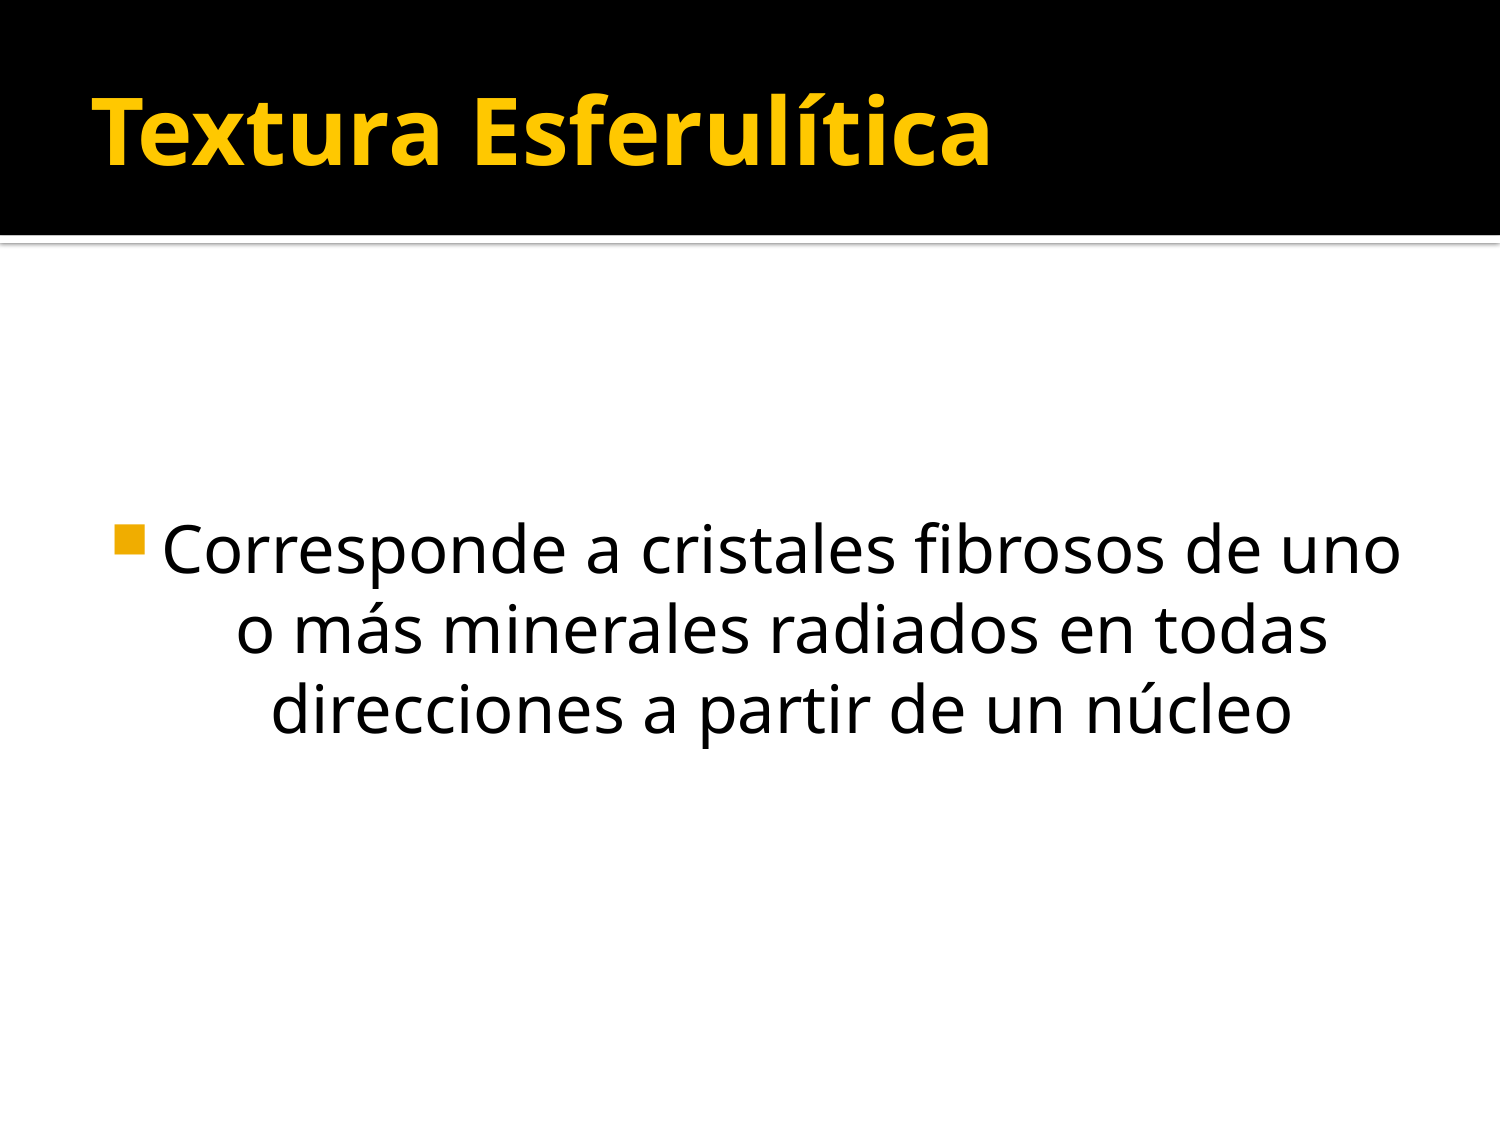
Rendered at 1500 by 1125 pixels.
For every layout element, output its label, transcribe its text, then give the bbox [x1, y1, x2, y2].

list Corresponde a cristales fibrosos de uno o más minerales radiados en todas direcciones a partir de un núcleo [74, 491, 1426, 788]
title Textura Esferulítica [75, 25, 1425, 231]
